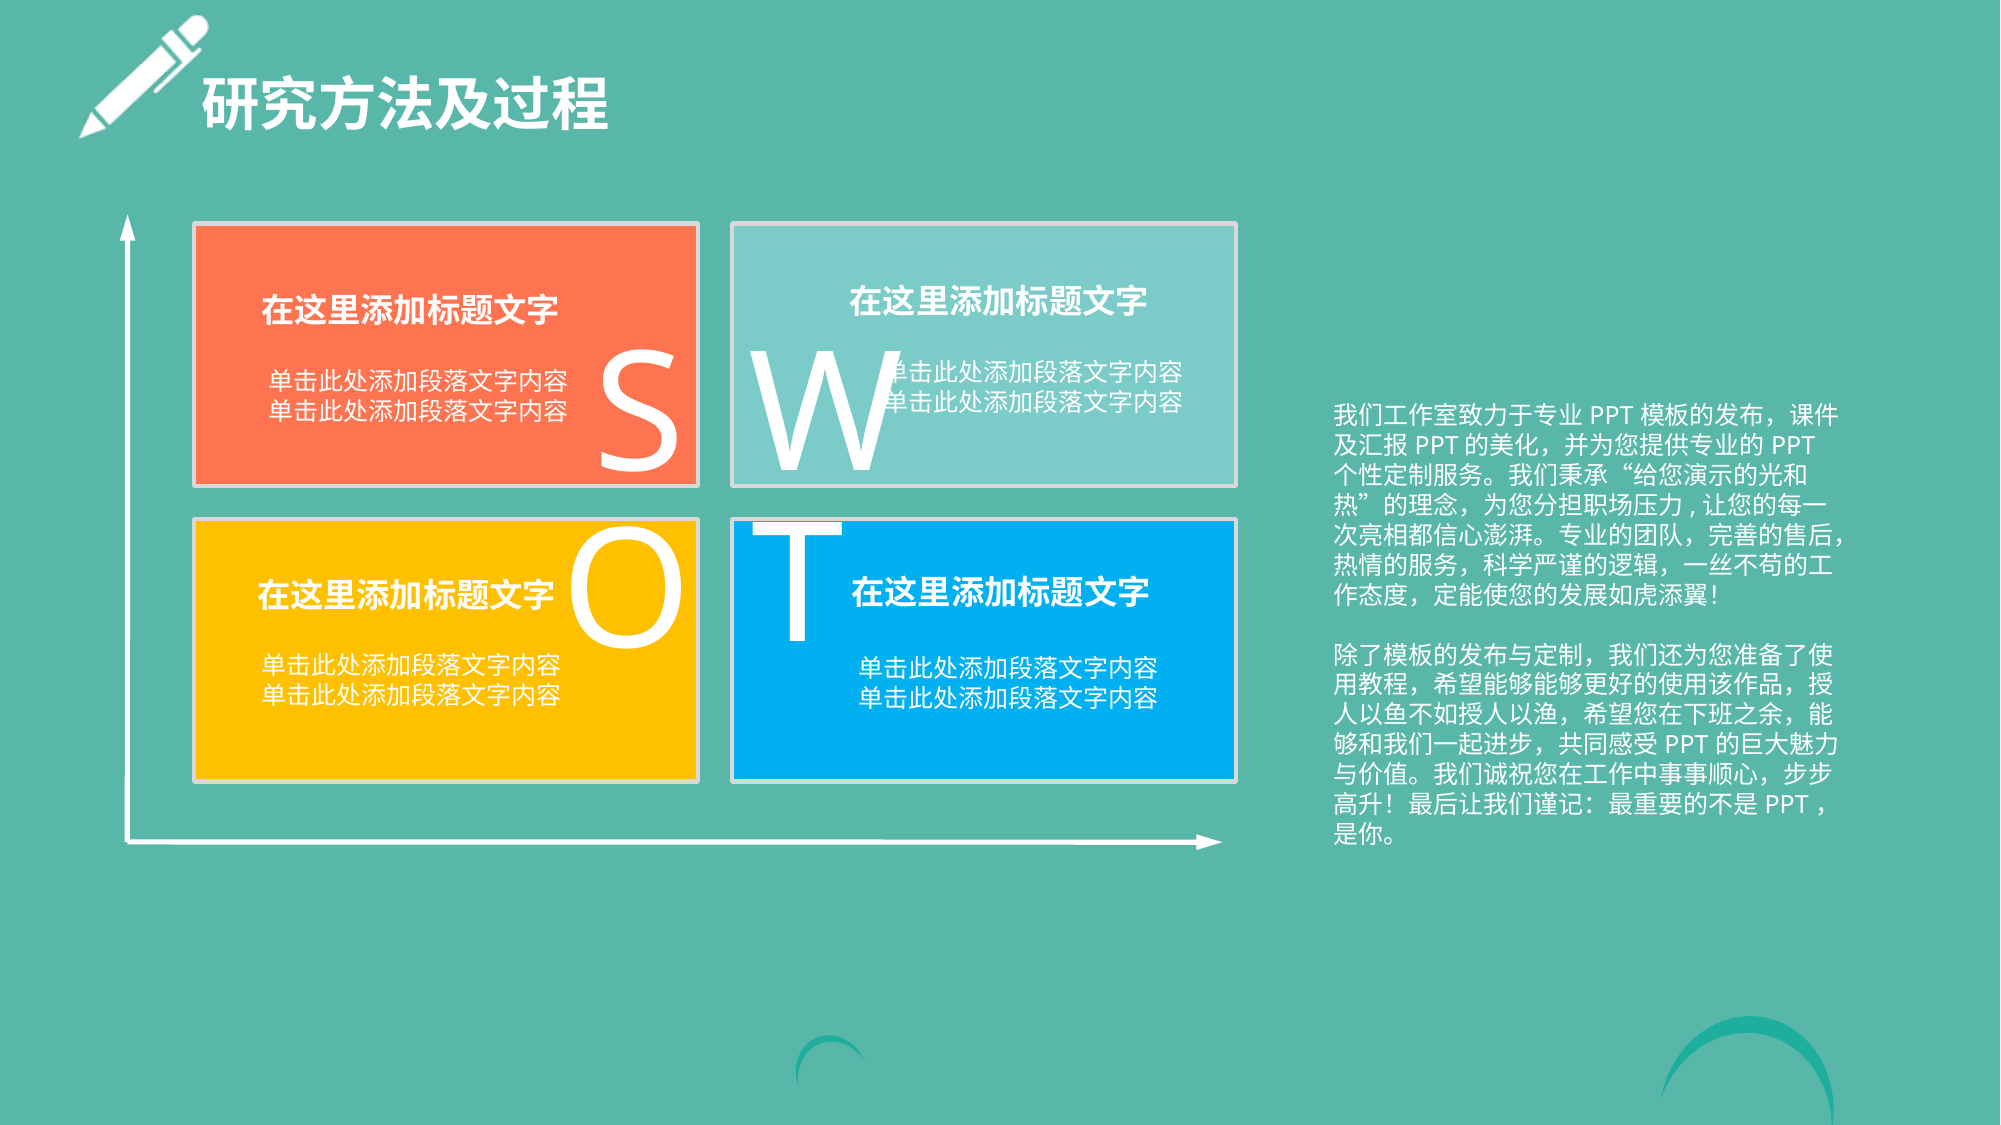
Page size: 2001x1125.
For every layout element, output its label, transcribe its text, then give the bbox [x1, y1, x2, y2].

text_box 单击此处添加段落文字内容 单击此处添加段落文字内容 [242, 357, 599, 478]
picture [67, 0, 219, 156]
text_box 在这里添加标题文字 [214, 566, 599, 621]
text_box 单击此处添加段落文字内容 单击此处添加段落文字内容 [235, 641, 599, 762]
text_box 我们工作室致力于专业PPT模板的发布，课件及汇报PPT的美化，并为您提供专业的PPT个性定制服务。我们秉承“给您演示的光和热”的理念，为您分担职场压力,让您的每一次亮相都信心澎湃。专业的团队，完善的售后，热情的服务，科学严谨的逻辑，一丝不苟的工作态度，定能使您的发展如虎添翼！ 除了模板的发布与定制，我们还为您准备了使用教程，希望能够能够更好的使用该作品，授人以鱼不如授人以渔，希望您在下班之余，能够和我们一起进步，共同感受PPT的巨大魅力与价值。我们诚祝您在工作中事事顺心，步步高升！最后让我们谨记：最重要的不是PPT，是你。 [1318, 392, 1861, 857]
text_box [193, 223, 698, 487]
text_box T [736, 467, 859, 682]
text_box W [734, 296, 862, 512]
text_box 在这里添加标题文字 [218, 281, 603, 337]
text_box 在这里添加标题文字 [807, 272, 1192, 328]
text_box 单击此处添加段落文字内容 单击此处添加段落文字内容 [832, 645, 1192, 765]
text_box S [578, 296, 700, 473]
text_box 单击此处添加段落文字内容 单击此处添加段落文字内容 [857, 349, 1220, 469]
text_box O [546, 473, 707, 689]
text_box 在这里添加标题文字 [809, 563, 1193, 619]
text_box [731, 223, 1237, 487]
text_box [193, 518, 698, 782]
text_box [0, 980, 1982, 1125]
text_box [0, 0, 2000, 1125]
text_box [731, 518, 1237, 782]
text_box 研究方法及过程 [223, 59, 639, 145]
